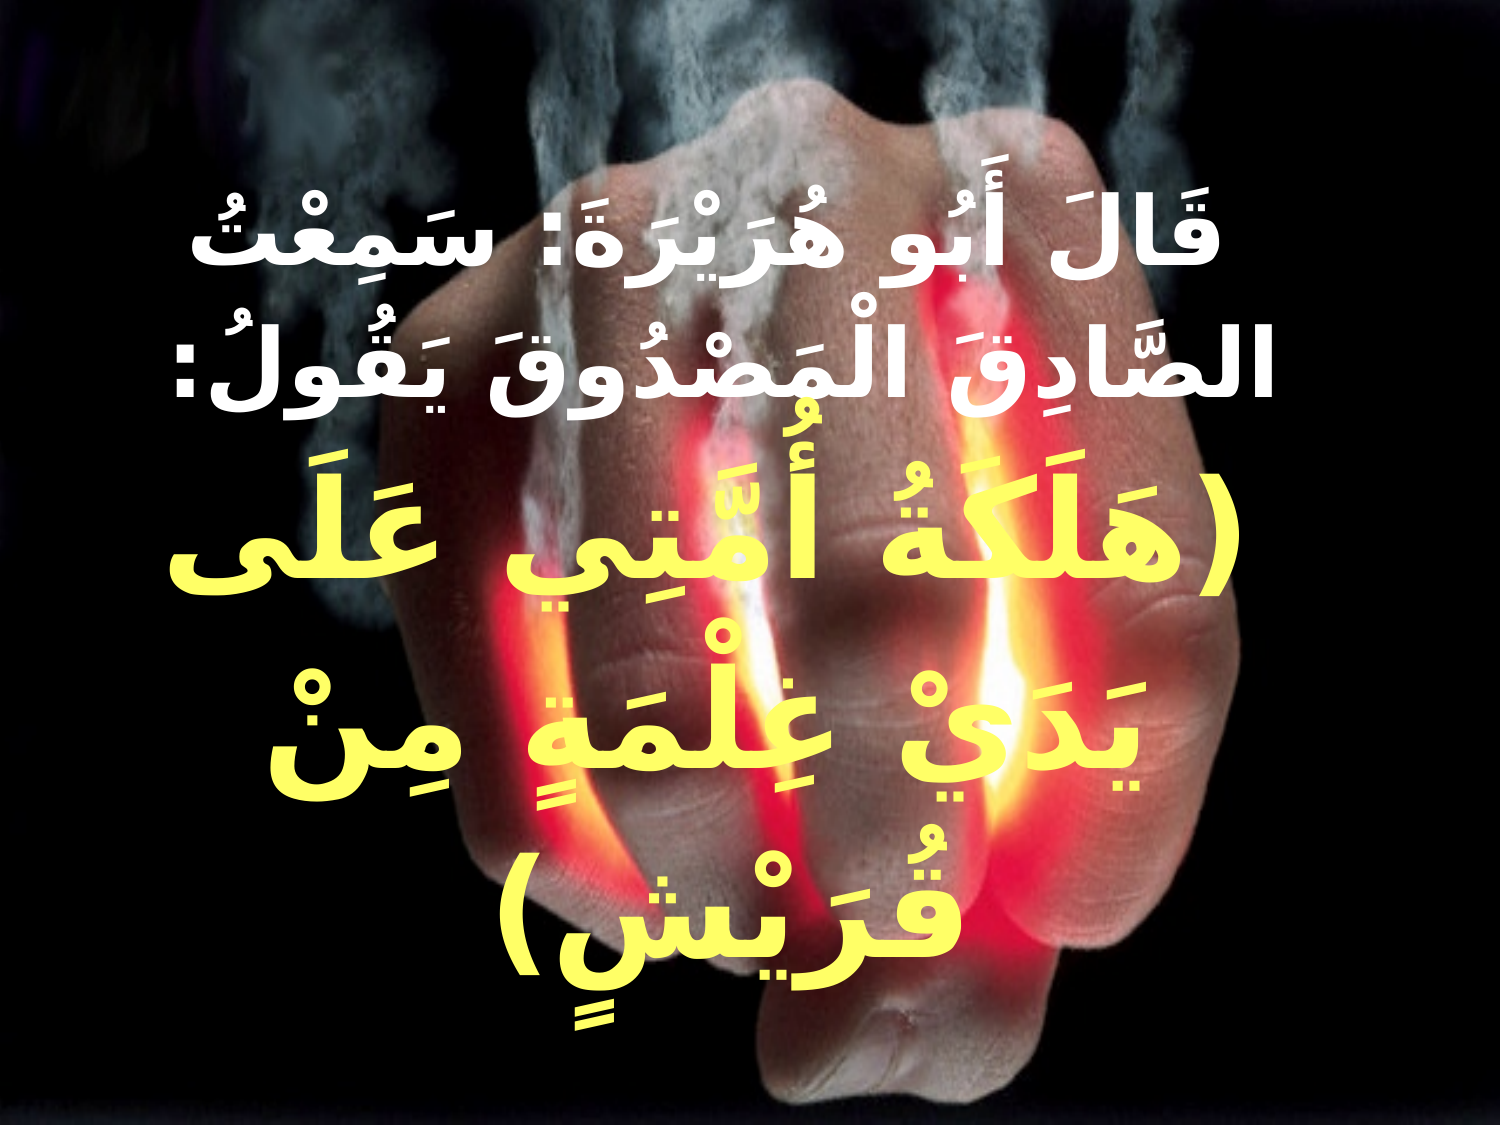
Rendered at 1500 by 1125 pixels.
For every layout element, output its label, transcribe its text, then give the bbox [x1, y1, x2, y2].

picture [0, 0, 1500, 1125]
title قَالَ أَبُو هُرَيْرَةَ: سَمِعْتُ الصَّادِقَ الْمَصْدُوقَ يَقُولُ: (هَلَكَةُ أُمَّتِي عَلَى يَدَيْ غِلْمَةٍ مِنْ قُرَيْشٍ) [37, 74, 1377, 1063]
